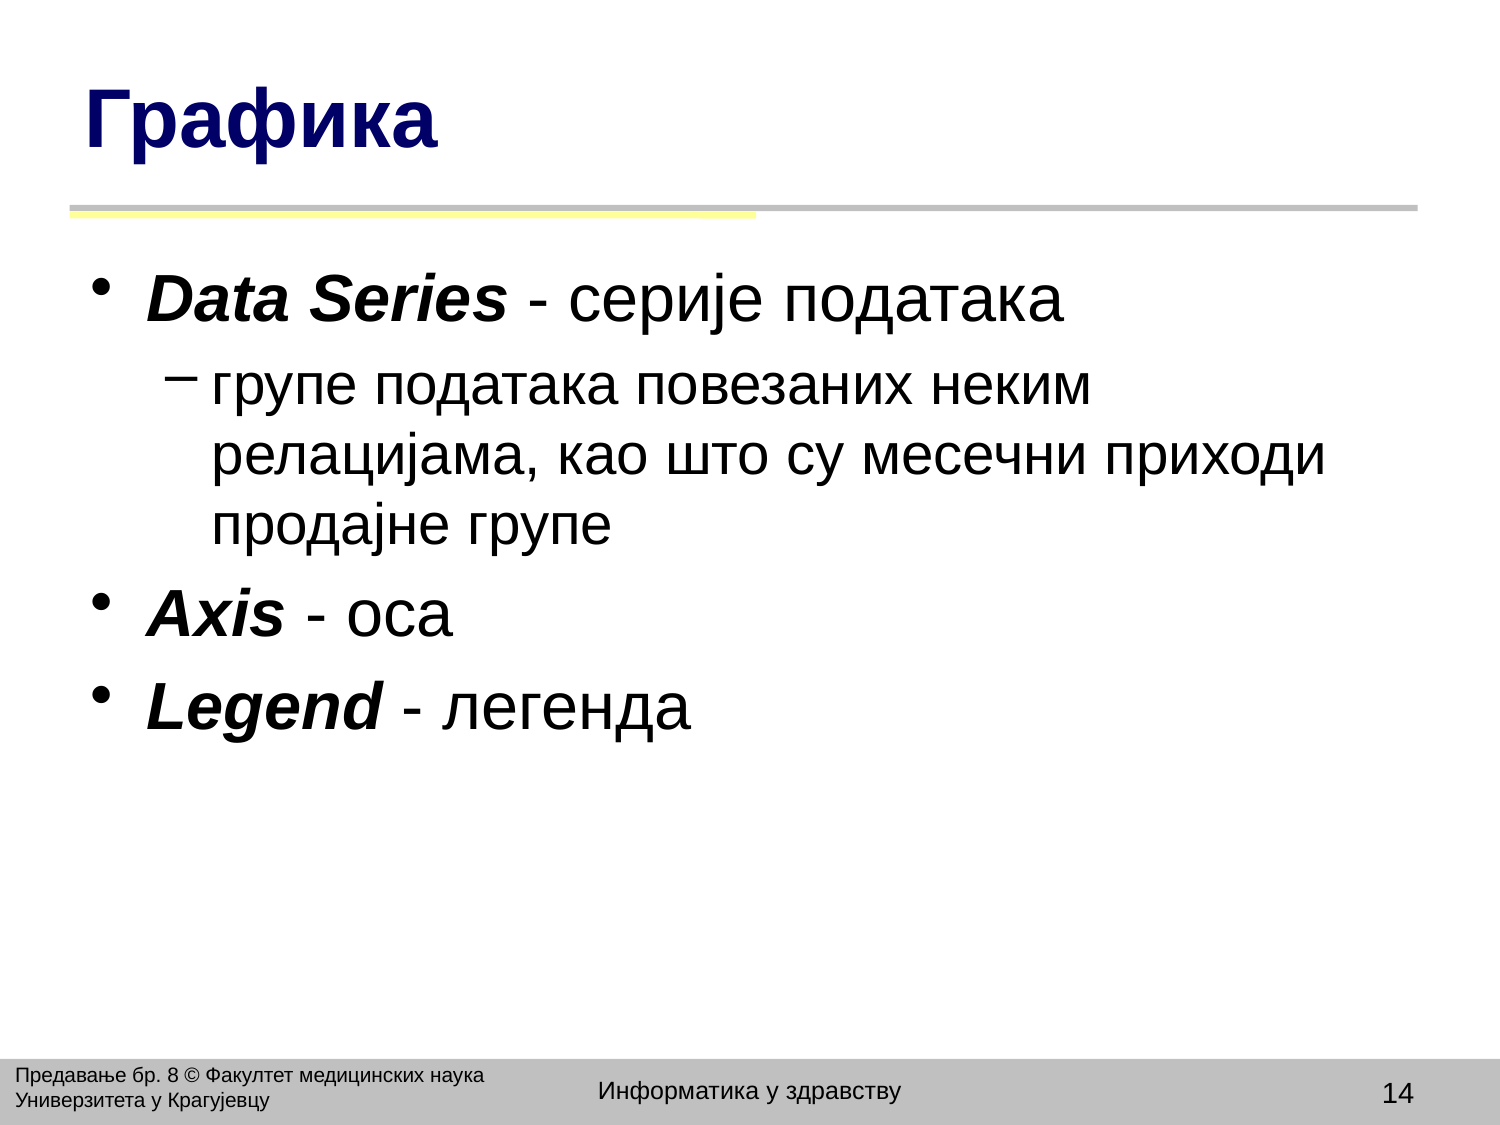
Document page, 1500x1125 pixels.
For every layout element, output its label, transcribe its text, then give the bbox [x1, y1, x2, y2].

footer Информатика у здравству [512, 1066, 988, 1125]
slide_number 14 [1079, 1066, 1430, 1125]
title Графика [69, 19, 1426, 208]
slide_number Предавање бр. 8 © Факултет медицинских наука Универзитета у Крагујевцу [0, 1053, 626, 1108]
list Data Series - серије података групе података повезаних неким релацијама, као што су месечни приходи продајне групе Axis - оса Legend - легенда [74, 246, 1426, 1023]
